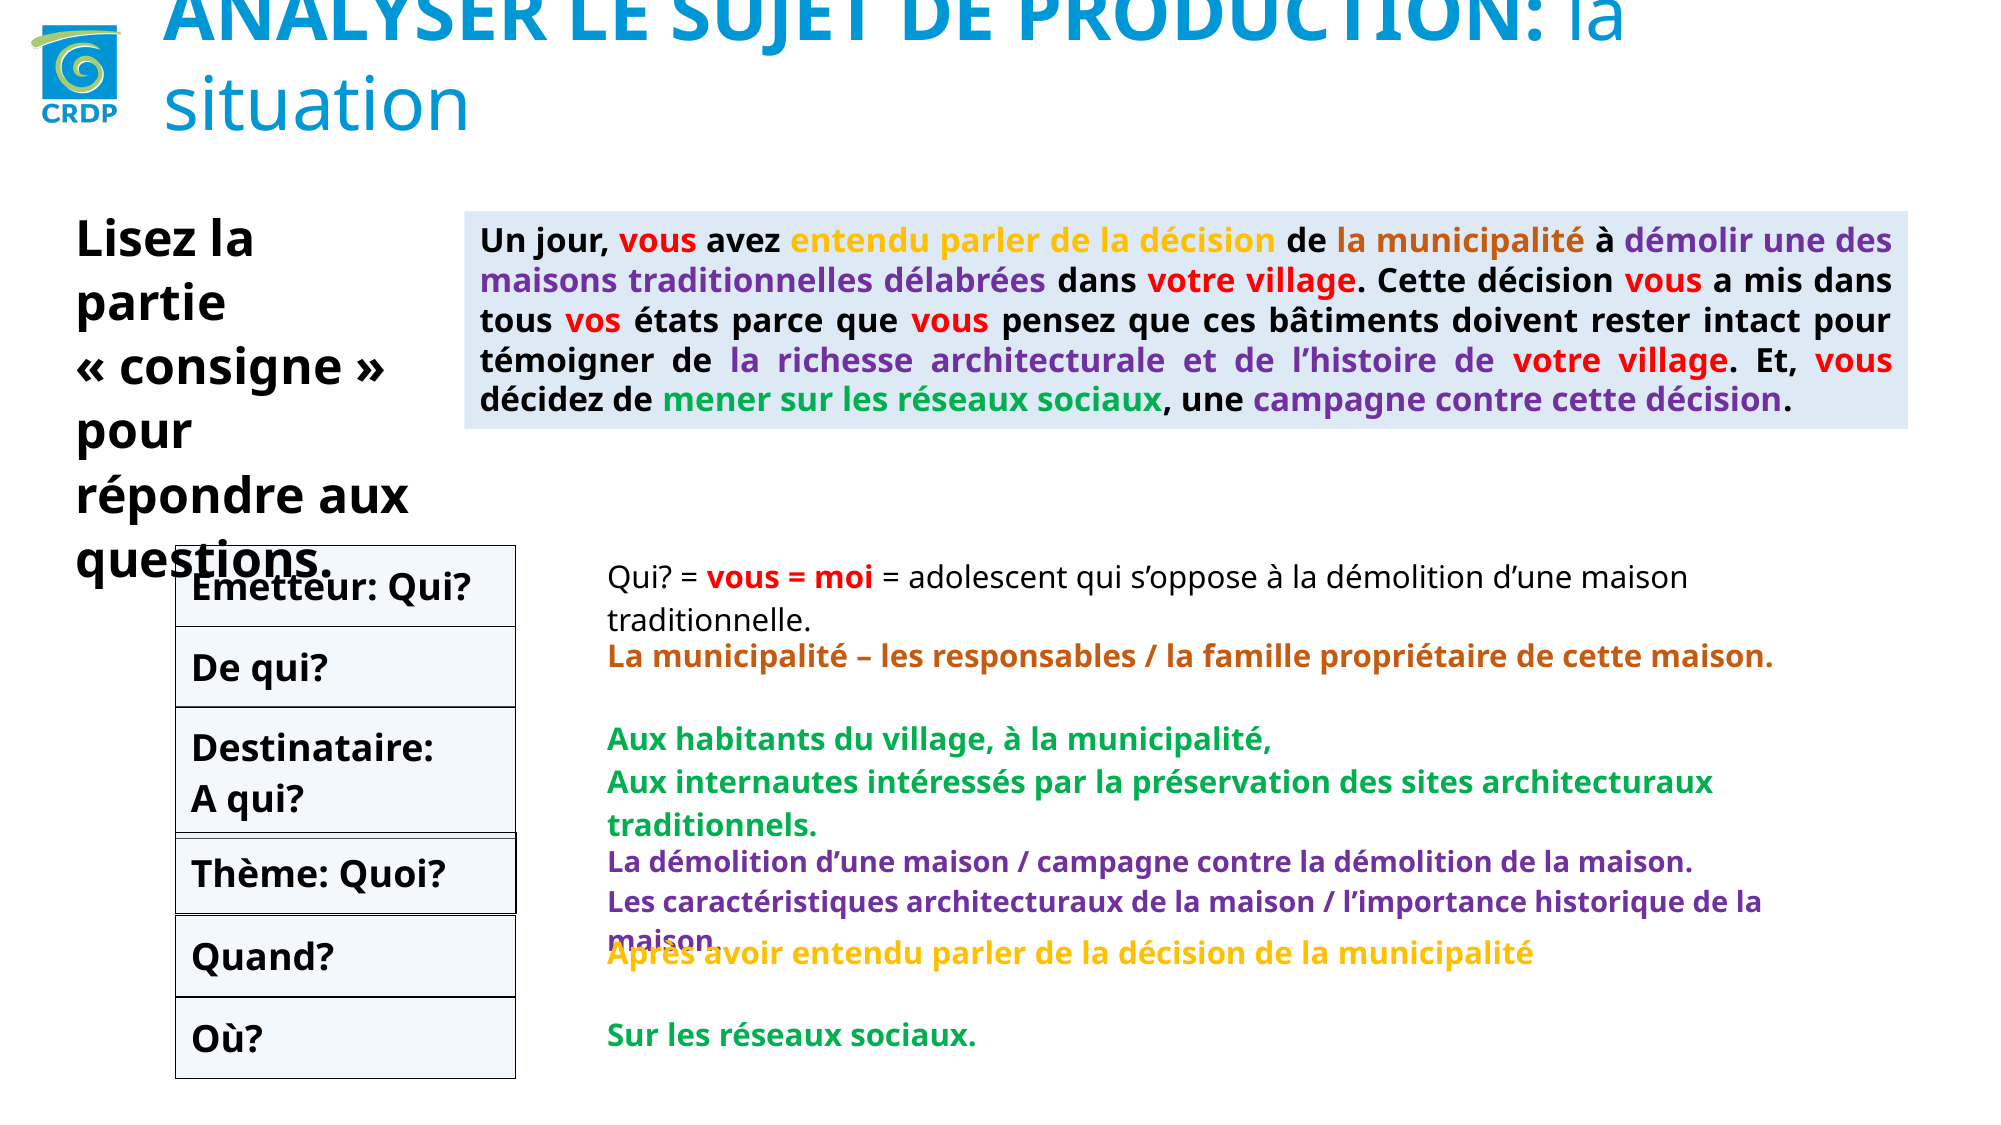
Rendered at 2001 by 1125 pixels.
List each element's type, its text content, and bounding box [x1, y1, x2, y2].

text_box Un jour, vous avez entendu parler de la décision de la municipalité à démolir une des maisons traditionnelles délabrées dans votre village. Cette décision vous a mis dans tous vos états parce que vous pensez que ces bâtiments doivent rester intact pour témoigner de la richesse architecturale et de l’histoire de votre village. Et, vous décidez de mener sur les réseaux sociaux, une campagne contre cette décision. [464, 211, 1908, 429]
table_header Où? [176, 998, 515, 1078]
table_header Emetteur: Qui? [176, 546, 515, 626]
table_header De qui? [176, 627, 515, 707]
table_header Destinataire: A qui? [176, 708, 515, 832]
text_box Lisez la partie « consigne » pour répondre aux questions. [60, 194, 433, 466]
table_header Thème: Quoi? [176, 833, 515, 913]
table_header La démolition d’une maison / campagne contre la démolition de la maison. Les caractéristiques architecturaux de la maison / l’importance historique de la maison. [592, 833, 1797, 916]
picture [31, 25, 121, 123]
text_box ANALYSER LE SUJET DE PRODUCTION: la situation [148, 0, 1908, 131]
table_header Qui? = vous = moi = adolescent qui s’oppose à la démolition d’une maison traditionnelle. [592, 545, 1797, 625]
table_header Sur les réseaux sociaux. [592, 998, 1797, 1073]
table_header Quand? [176, 916, 515, 996]
table_header La municipalité – les responsables / la famille propriétaire de cette maison. [592, 625, 1797, 700]
table_header Aux habitants du village, à la municipalité, Aux internautes intéressés par la préservation des sites architecturaux traditionnels. [592, 707, 1797, 833]
picture [86, 108, 94, 118]
table_header Après avoir entendu parler de la décision de la municipalité [592, 916, 1797, 991]
